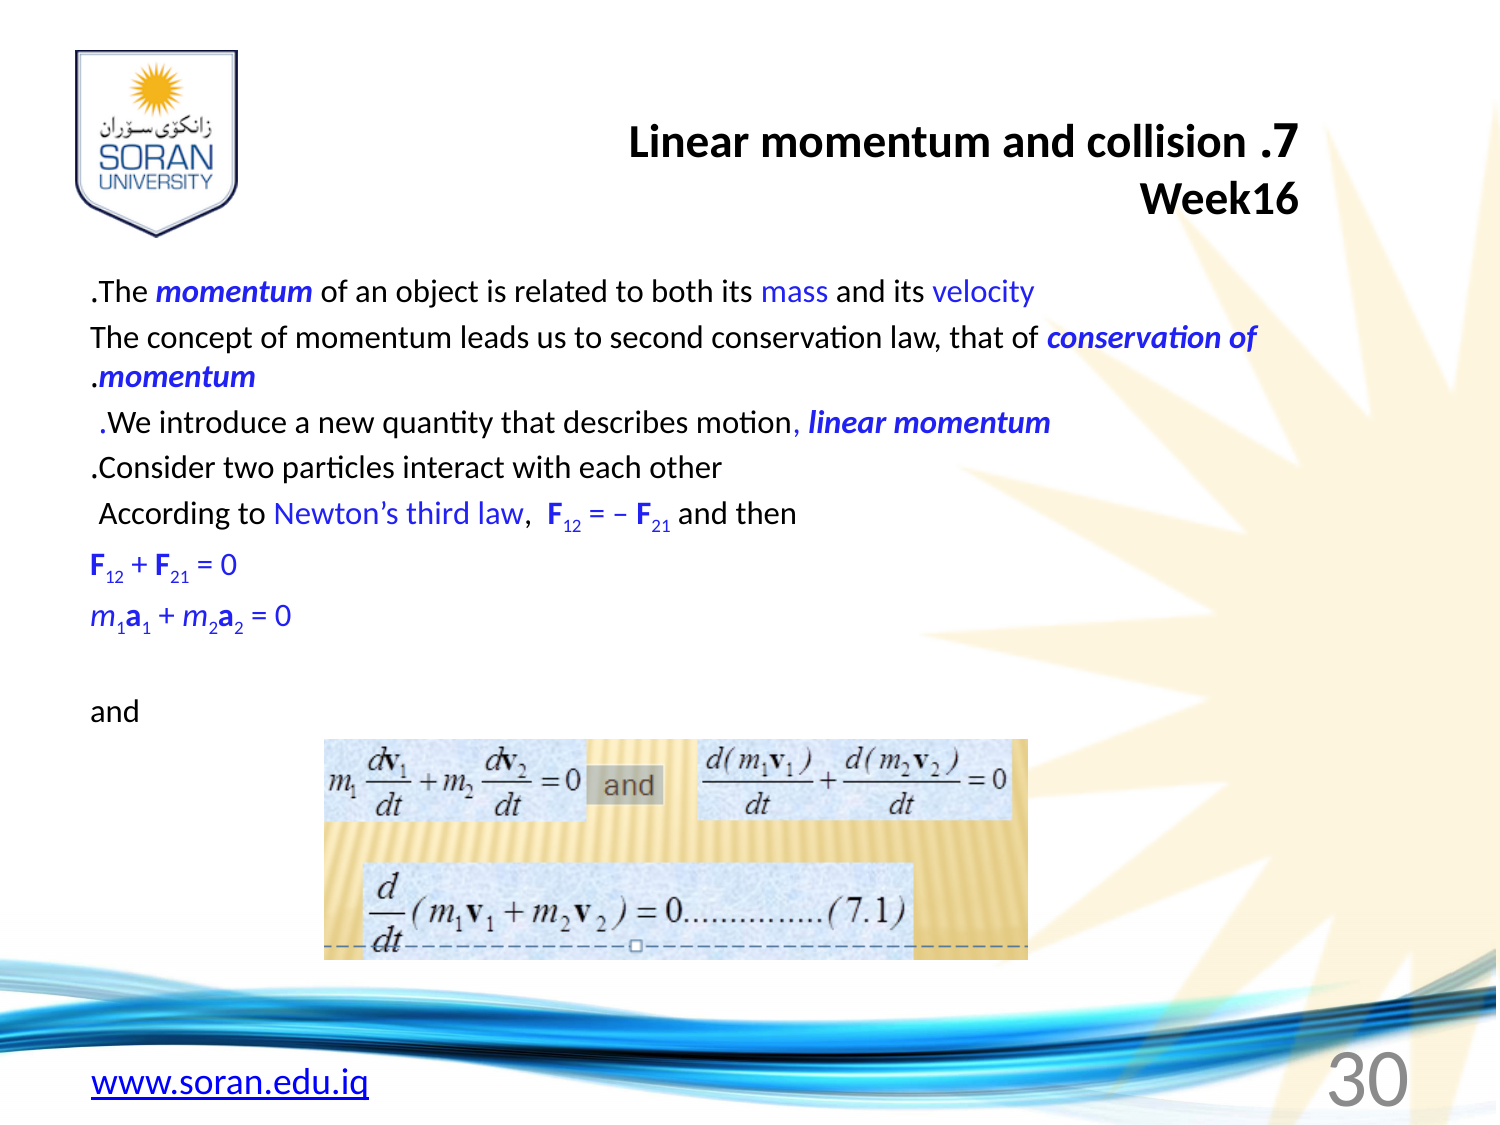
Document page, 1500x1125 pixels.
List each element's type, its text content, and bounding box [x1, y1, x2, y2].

picture [75, 233, 238, 238]
title 7. Linear momentum and collision Week16 [75, 45, 1425, 233]
list The momentum of an object is related to both its mass and its velocity. The concept of momentum leads us to second conservation law, that of conservation of momentum. We introduce a new quantity that describes motion, linear momentum. Consider two particles interact with each other. According to Newton’s third law, F12 = – F21 and then F12 + F21 = 0 m1a1 + m2a2 = 0 and [75, 262, 1412, 835]
slide_number 30 [1074, 1042, 1425, 1103]
picture [0, 99, 1500, 1125]
